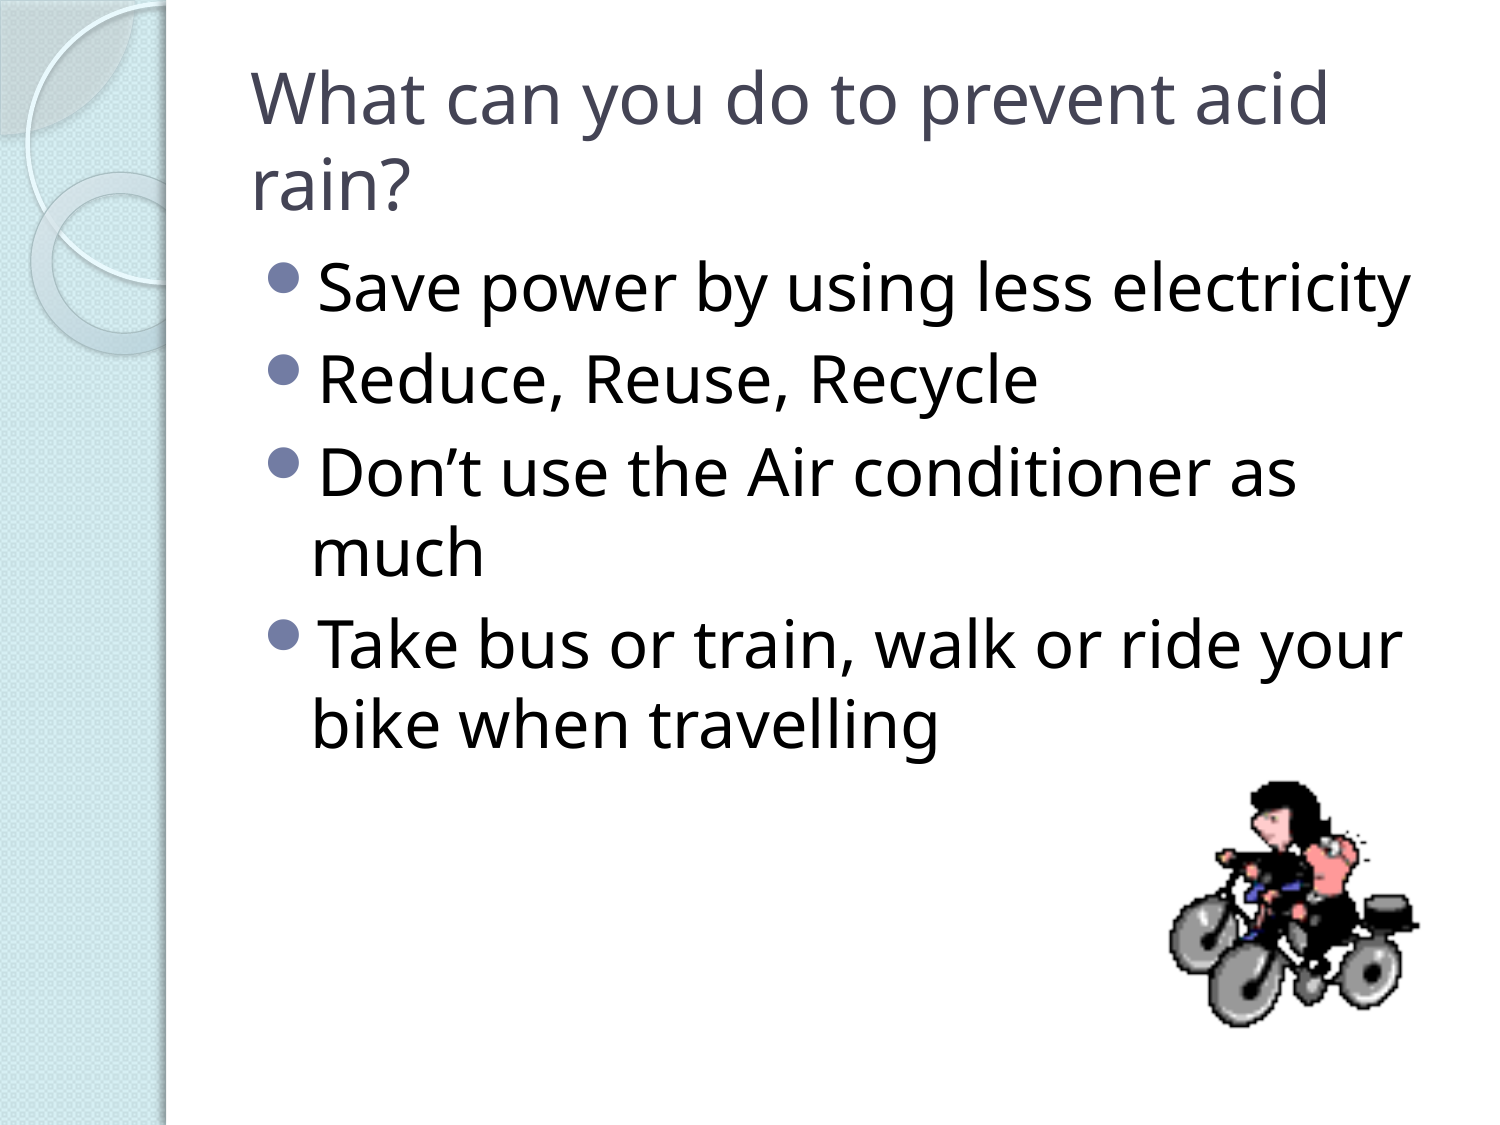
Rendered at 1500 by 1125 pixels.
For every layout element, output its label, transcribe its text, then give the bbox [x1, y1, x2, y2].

list Save power by using less electricity Reduce, Reuse, Recycle Don’t use the Air conditioner as much Take bus or train, walk or ride your bike when travelling [235, 237, 1466, 1025]
picture [1163, 774, 1440, 1034]
title What can you do to prevent acid rain? [235, 45, 1466, 233]
